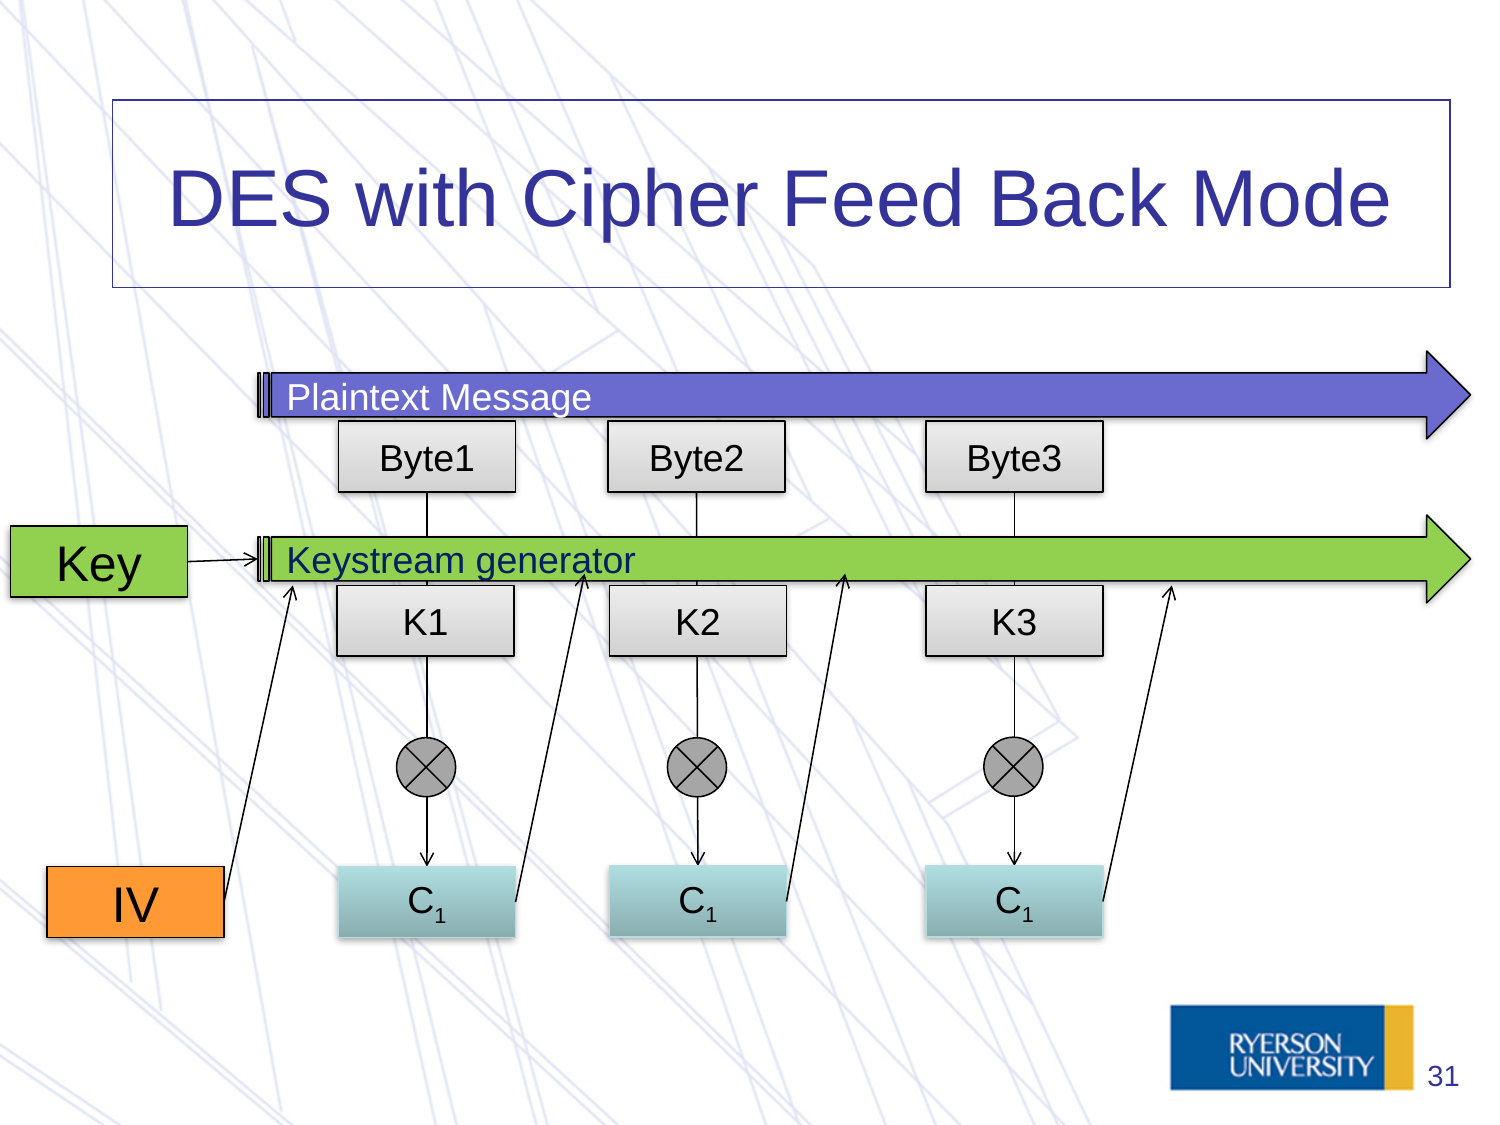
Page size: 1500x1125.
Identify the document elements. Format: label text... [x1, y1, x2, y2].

text_box [983, 737, 1043, 797]
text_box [786, 573, 846, 902]
text_box [667, 737, 727, 797]
text_box Byte1 [338, 425, 516, 493]
text_box C1 [338, 866, 516, 938]
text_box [187, 558, 259, 562]
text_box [1102, 585, 1173, 902]
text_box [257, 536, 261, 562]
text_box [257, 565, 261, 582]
text_box C1 [925, 865, 1104, 938]
text_box [396, 737, 456, 797]
text_box Plaintext Message [263, 350, 1472, 440]
text_box K3 [925, 585, 1100, 657]
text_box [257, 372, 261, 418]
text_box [223, 585, 294, 903]
picture [0, 0, 1500, 1125]
text_box K1 [336, 585, 510, 657]
text_box Keystream generator [263, 514, 1472, 604]
slide_number 31 [1399, 1049, 1476, 1113]
text_box K2 [609, 585, 781, 657]
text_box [515, 573, 585, 903]
text_box C1 [609, 865, 787, 938]
text_box Key [10, 525, 188, 598]
text_box Byte3 [925, 425, 1104, 493]
text_box Byte2 [607, 425, 786, 493]
text_box IV [46, 866, 225, 938]
title DES with Cipher Feed Back Mode [112, 99, 1451, 288]
